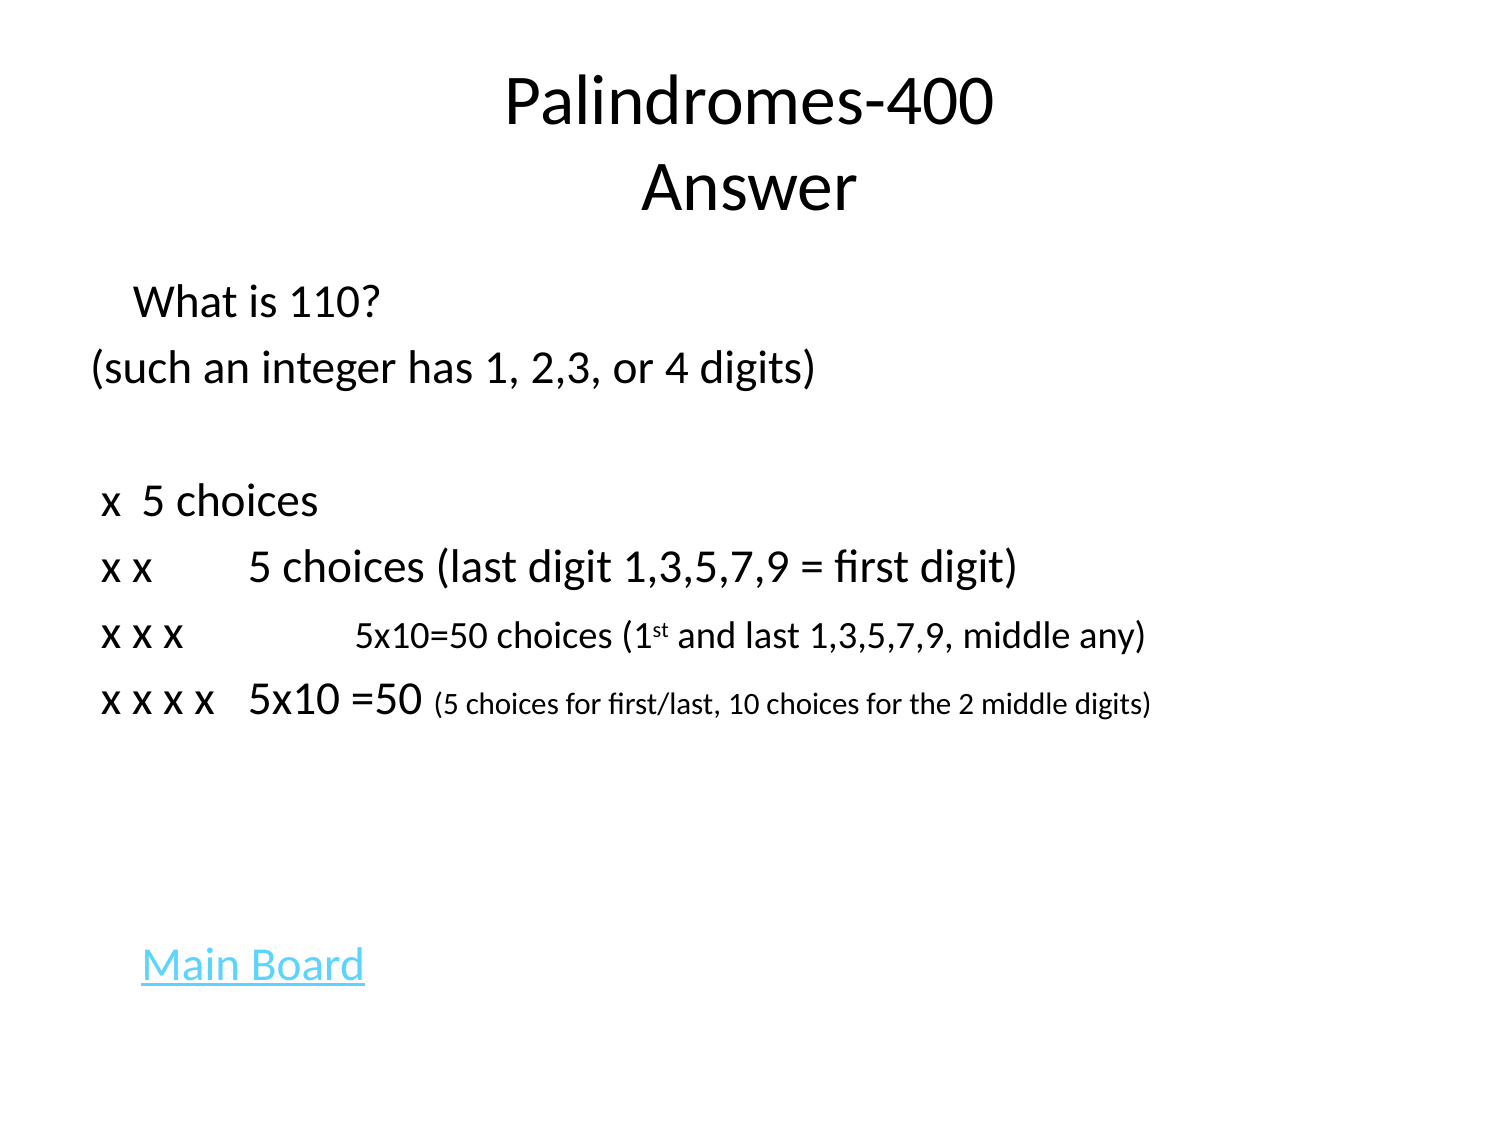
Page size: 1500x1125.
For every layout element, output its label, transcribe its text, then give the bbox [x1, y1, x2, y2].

title Palindromes-400 Answer [75, 45, 1425, 233]
list What is 110? (such an integer has 1, 2,3, or 4 digits) x 5 choices x x 5 choices (last digit 1,3,5,7,9 = first digit) x x x 5x10=50 choices (1st and last 1,3,5,7,9, middle any) x x x x 5x10 =50 (5 choices for first/last, 10 choices for the 2 middle digits) Main Board [75, 262, 1425, 1005]
